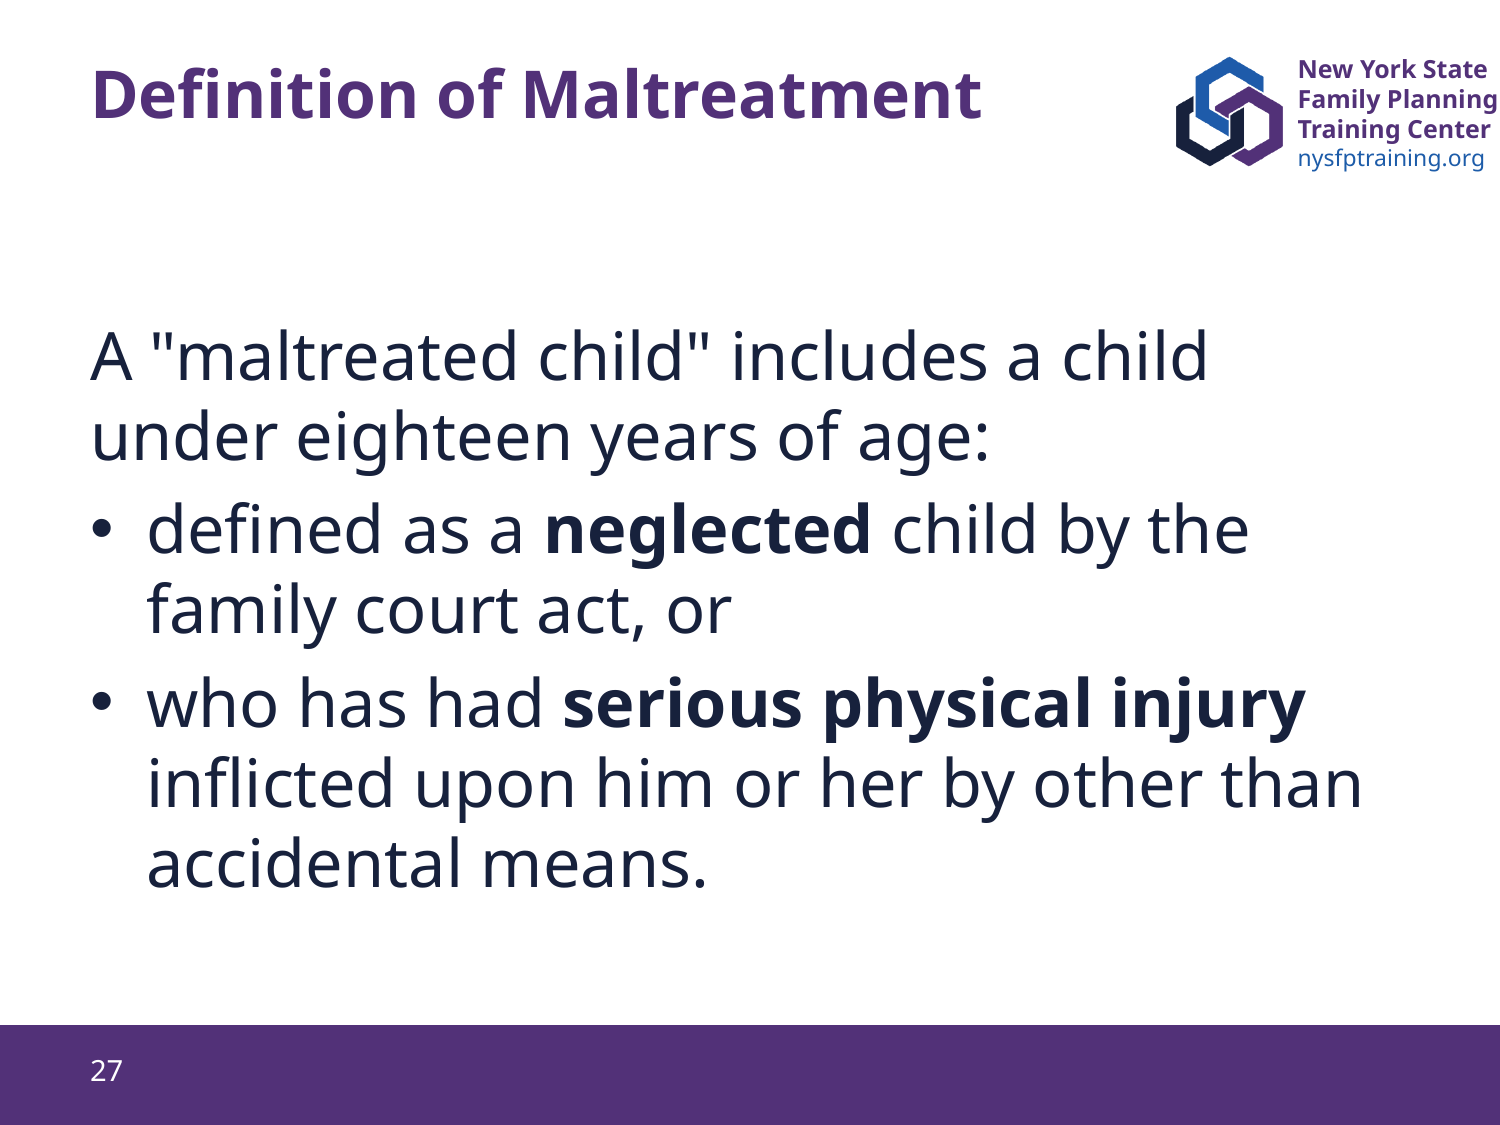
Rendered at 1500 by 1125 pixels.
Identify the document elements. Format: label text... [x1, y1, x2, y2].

slide_number 27 [75, 1042, 285, 1103]
picture [1175, 55, 1284, 168]
list A "maltreated child" includes a child under eighteen years of age: defined as a neglected child by the family court act, or who has had serious physical injury inflicted upon him or her by other than accidental means. [75, 306, 1425, 1069]
title Definition of Maltreatment [75, 45, 1038, 175]
